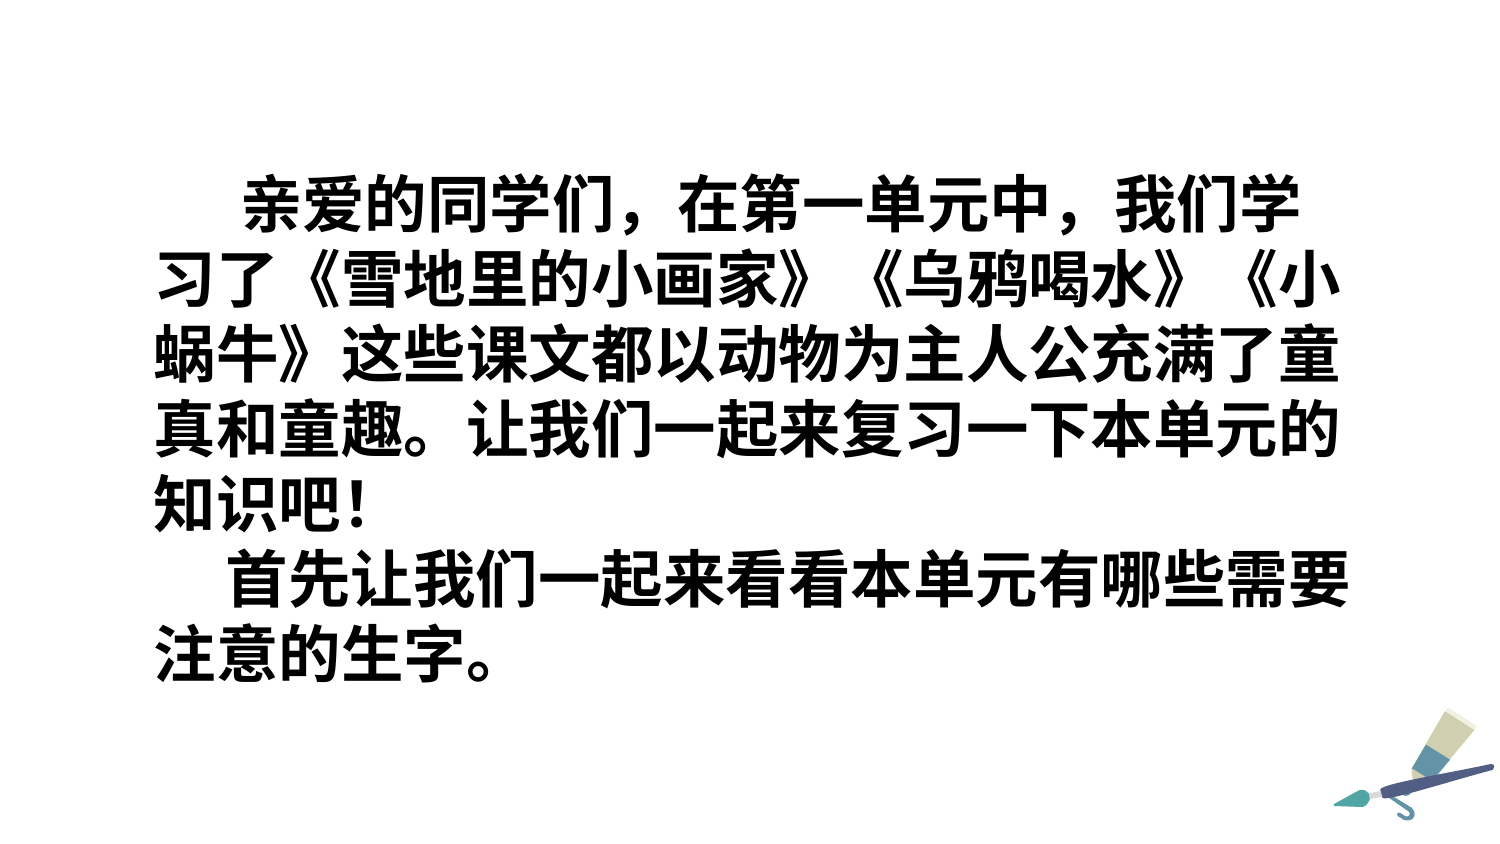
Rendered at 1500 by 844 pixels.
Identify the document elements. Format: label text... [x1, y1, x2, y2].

text_box 亲爱的同学们，在第一单元中，我们学习了《雪地里的小画家》《乌鸦喝水》《小蜗牛》这些课文都以动物为主人公充满了童真和童趣。让我们一起来复习一下本单元的知识吧！ 首先让我们一起来看看本单元有哪些需要注意的生字。 [142, 159, 1377, 696]
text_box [1358, 708, 1481, 844]
